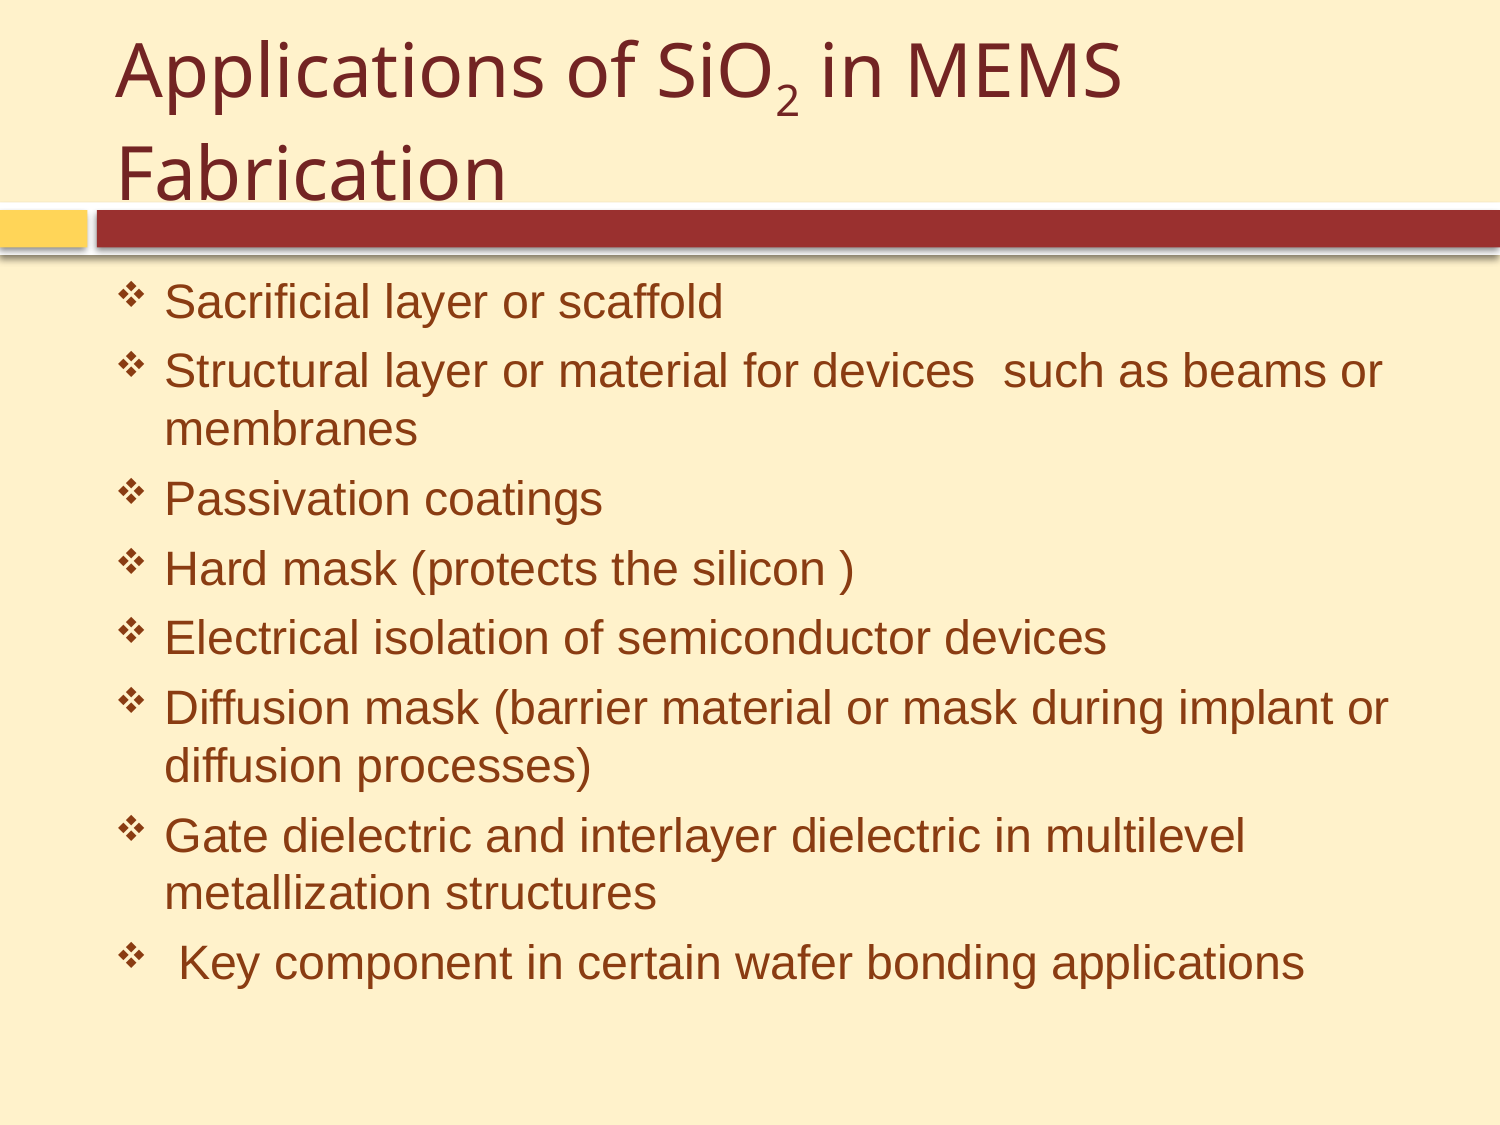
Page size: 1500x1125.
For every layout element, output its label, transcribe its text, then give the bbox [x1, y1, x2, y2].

title Applications of SiO2 in MEMS Fabrication [100, 37, 1438, 200]
list Sacrificial layer or scaffold Structural layer or material for devices such as beams or membranes Passivation coatings Hard mask (protects the silicon ) Electrical isolation of semiconductor devices Diffusion mask (barrier material or mask during implant or diffusion processes) Gate dielectric and interlayer dielectric in multilevel metallization structures Key component in certain wafer bonding applications [100, 262, 1438, 1000]
